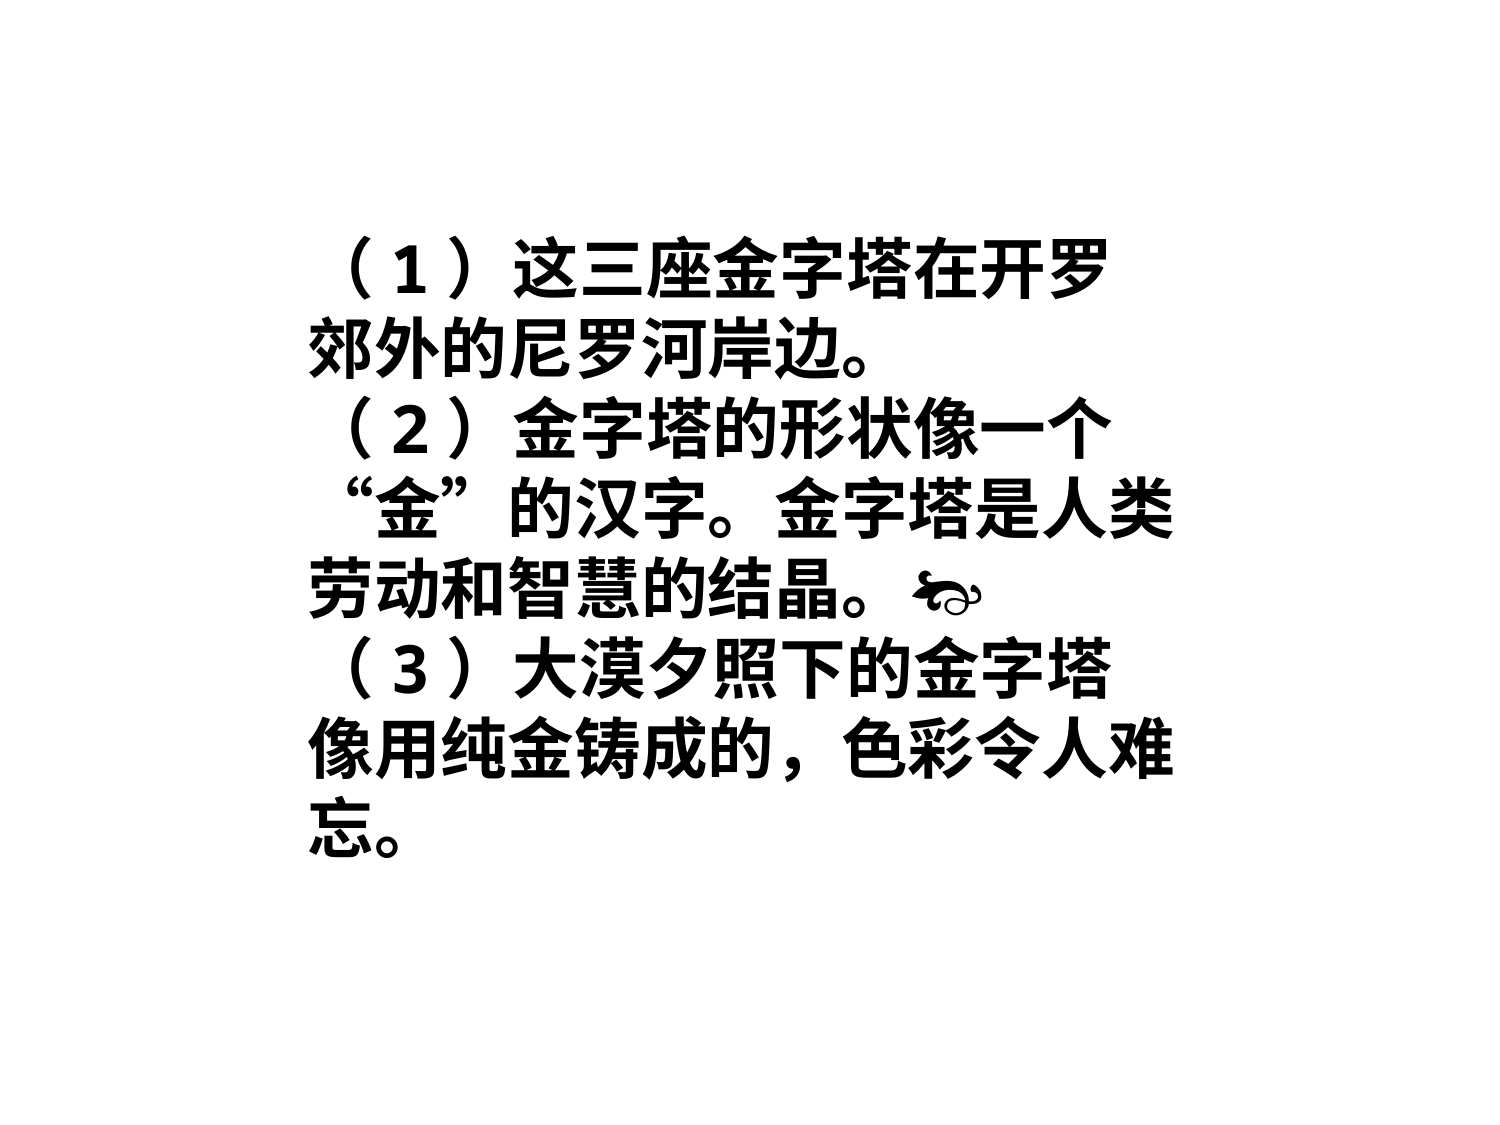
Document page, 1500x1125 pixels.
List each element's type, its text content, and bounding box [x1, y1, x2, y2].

text_box （1）这三座金字塔在开罗郊外的尼罗河岸边。 （2）金字塔的形状像一个“金”的汉字。金字塔是人类劳动和智慧的结晶。 （3）大漠夕照下的金字塔像用纯金铸成的，色彩令人难忘。 [292, 219, 1191, 875]
